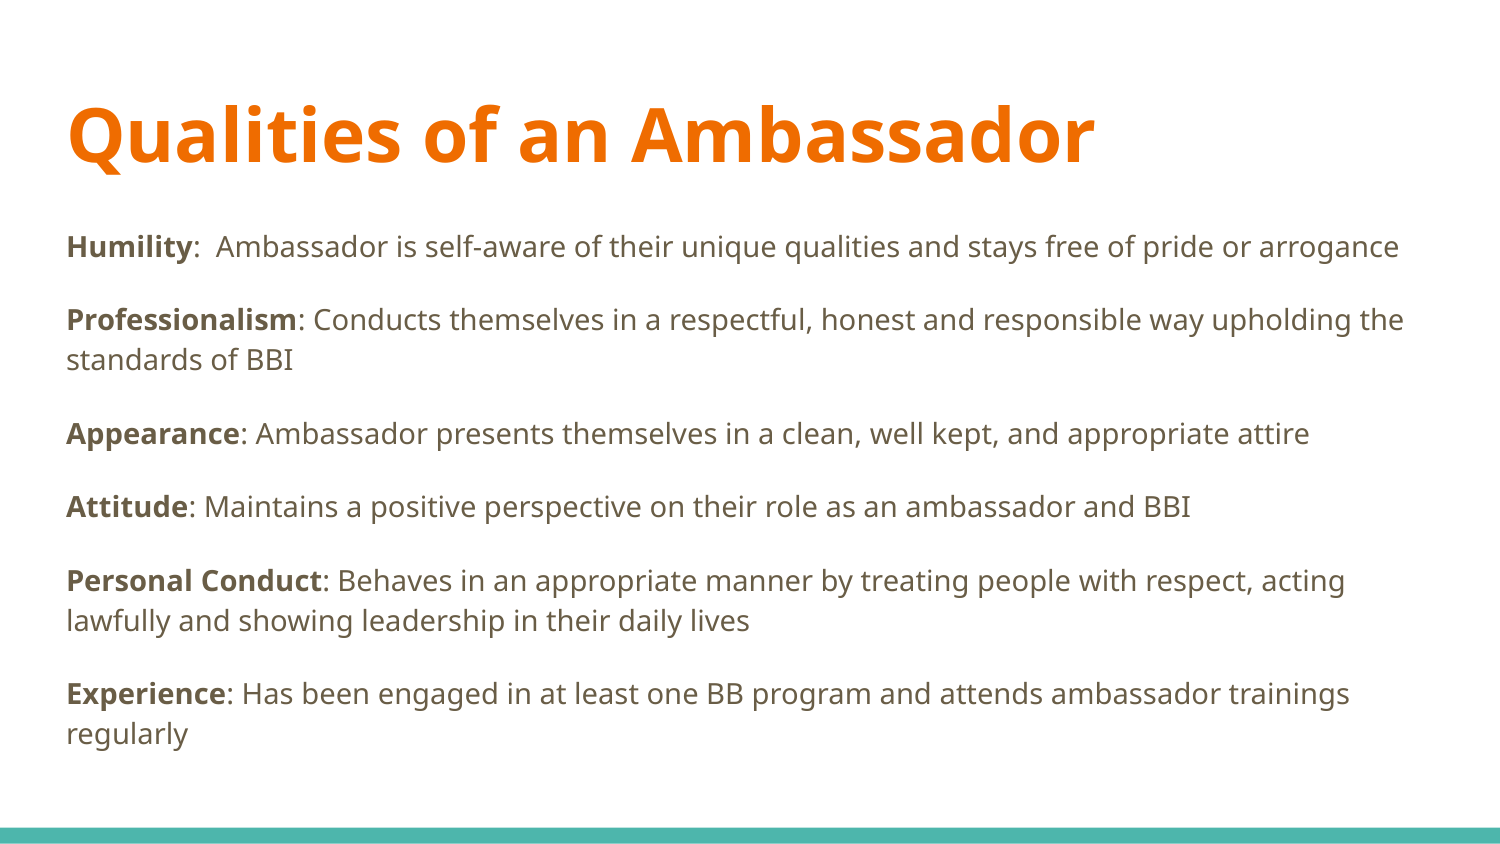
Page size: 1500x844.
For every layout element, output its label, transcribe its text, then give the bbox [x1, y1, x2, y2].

title Qualities of an Ambassador [51, 72, 1449, 189]
list Humility: Ambassador is self-aware of their unique qualities and stays free of pride or arrogance Professionalism: Conducts themselves in a respectful, honest and responsible way upholding the standards of BBI Appearance: Ambassador presents themselves in a clean, well kept, and appropriate attire Attitude: Maintains a positive perspective on their role as an ambassador and BBI Personal Conduct: Behaves in an appropriate manner by treating people with respect, acting lawfully and showing leadership in their daily lives Experience: Has been engaged in at least one BB program and attends ambassador trainings regularly [51, 207, 1449, 750]
